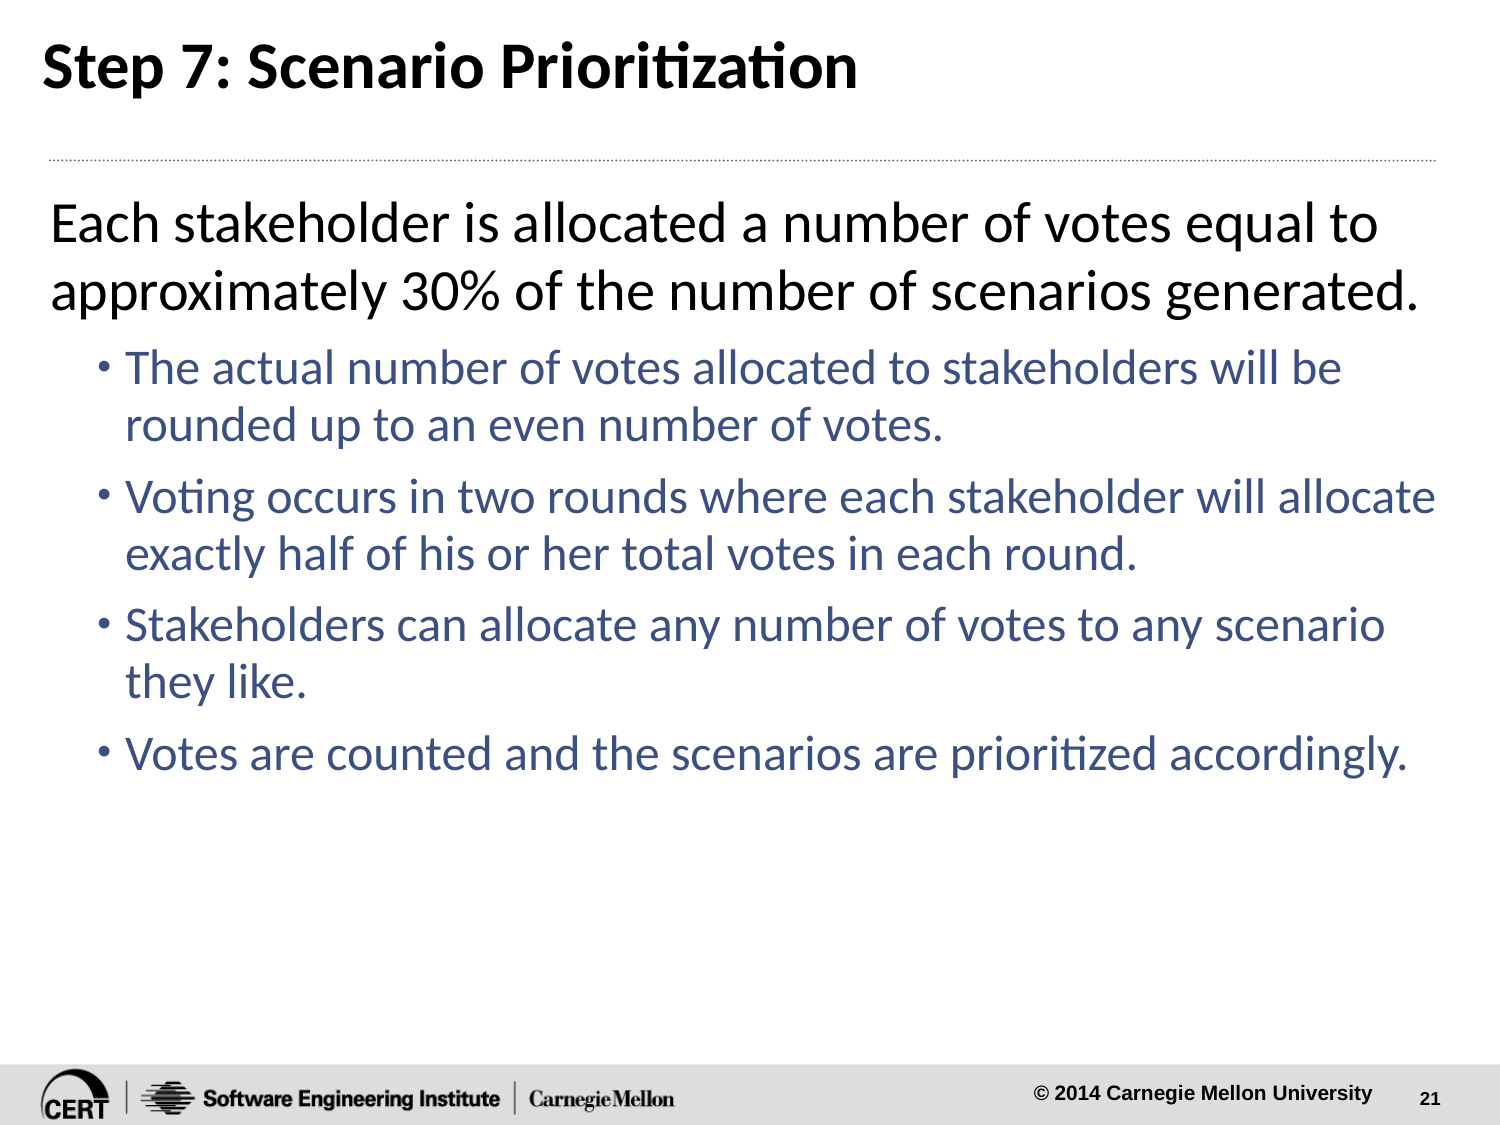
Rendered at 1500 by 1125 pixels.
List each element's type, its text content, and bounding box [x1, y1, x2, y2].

picture [24, 1065, 688, 1125]
list Each stakeholder is allocated a number of votes equal to approximately 30% of the number of scenarios generated. The actual number of votes allocated to stakeholders will be rounded up to an even number of votes. Voting occurs in two rounds where each stakeholder will allocate exactly half of his or her total votes in each round. Stakeholders can allocate any number of votes to any scenario they like. Votes are counted and the scenarios are prioritized accordingly. [49, 187, 1438, 1001]
title Step 7: Scenario Prioritization [42, 37, 1434, 155]
